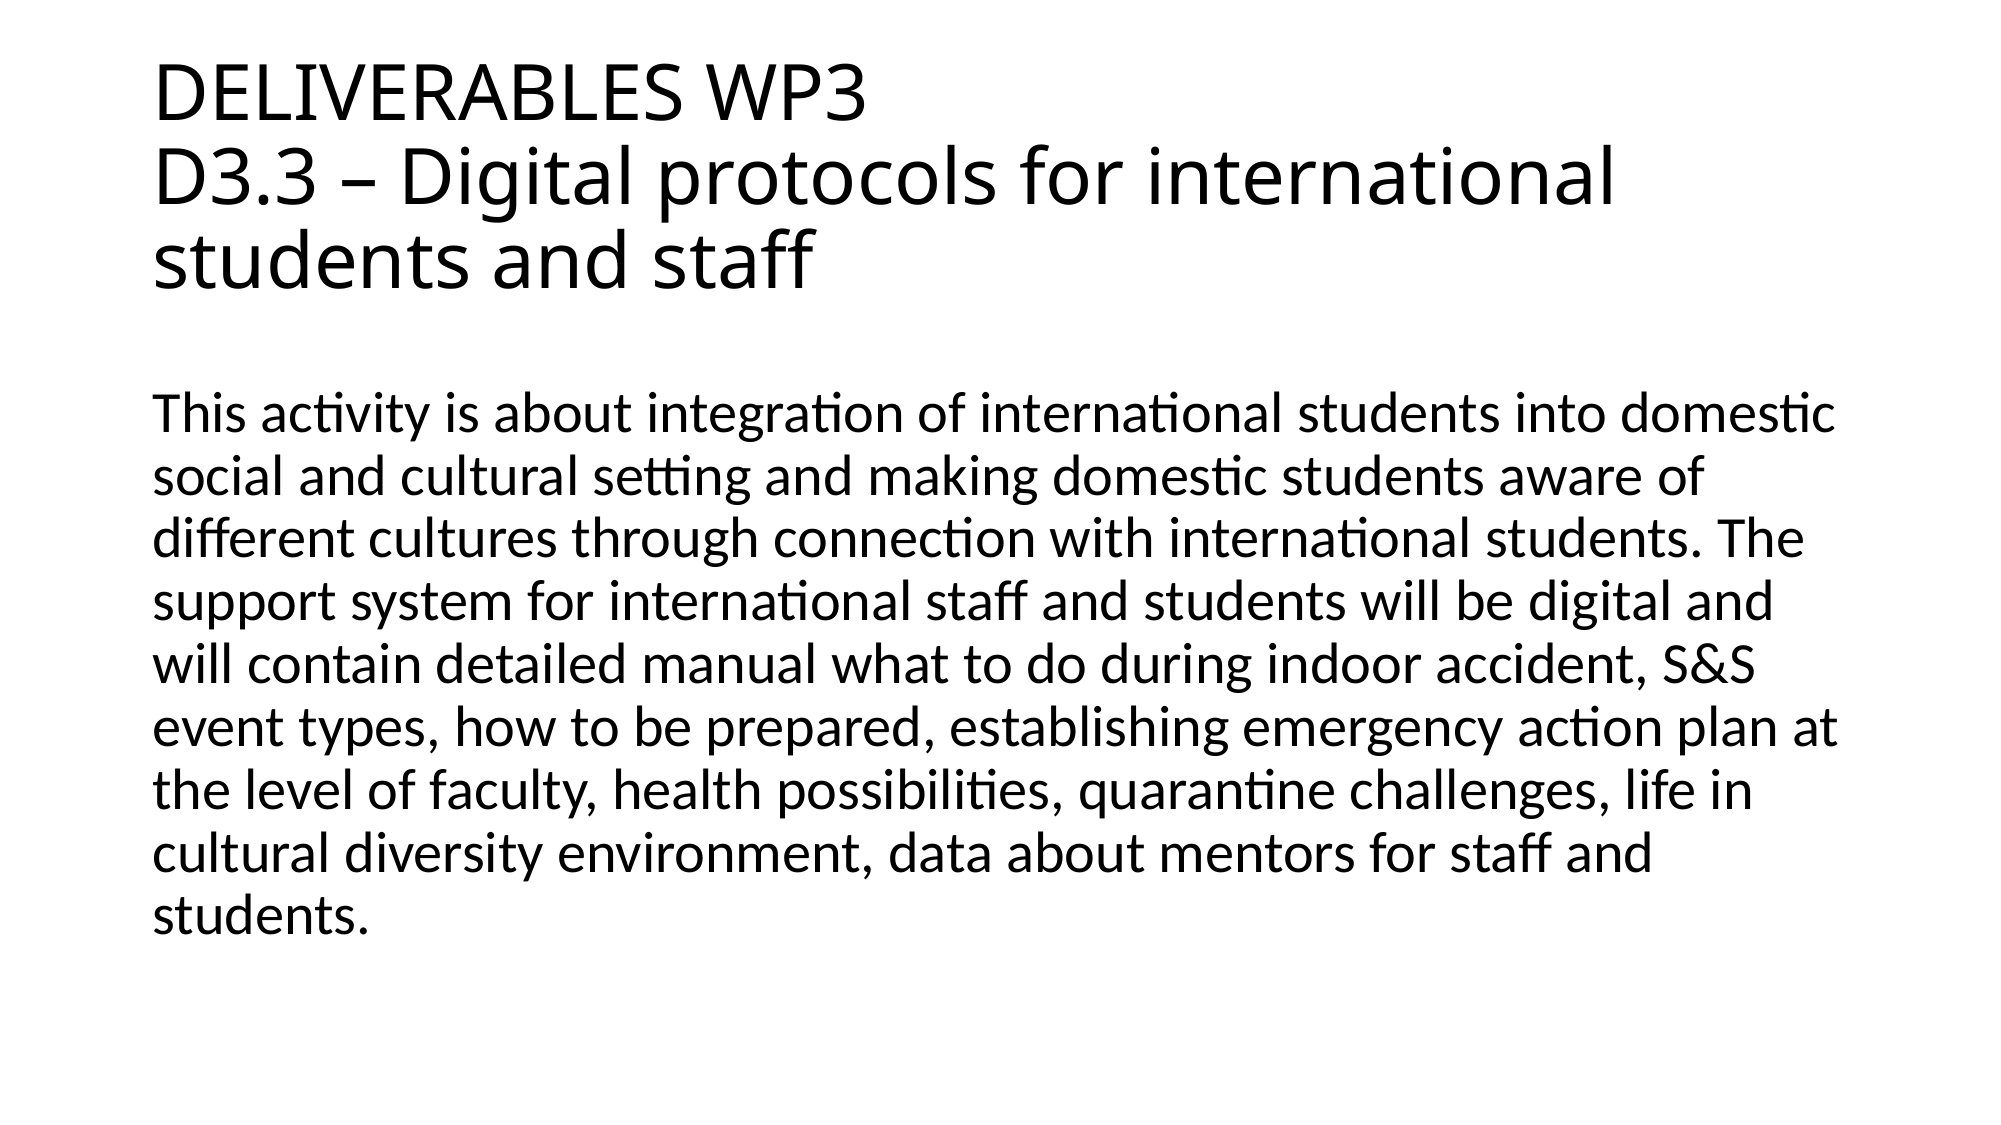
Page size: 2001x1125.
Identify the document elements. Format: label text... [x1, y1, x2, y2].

title DELIVERABLES WP3 D3.3 – Digital protocols for international students and staff [137, 44, 1863, 314]
list This activity is about integration of international students into domestic social and cultural setting and making domestic students aware of different cultures through connection with international students. The support system for international staff and students will be digital and will contain detailed manual what to do during indoor accident, S&S event types, how to be prepared, establishing emergency action plan at the level of faculty, health possibilities, quarantine challenges, life in cultural diversity environment, data about mentors for staff and students. [137, 374, 1863, 960]
